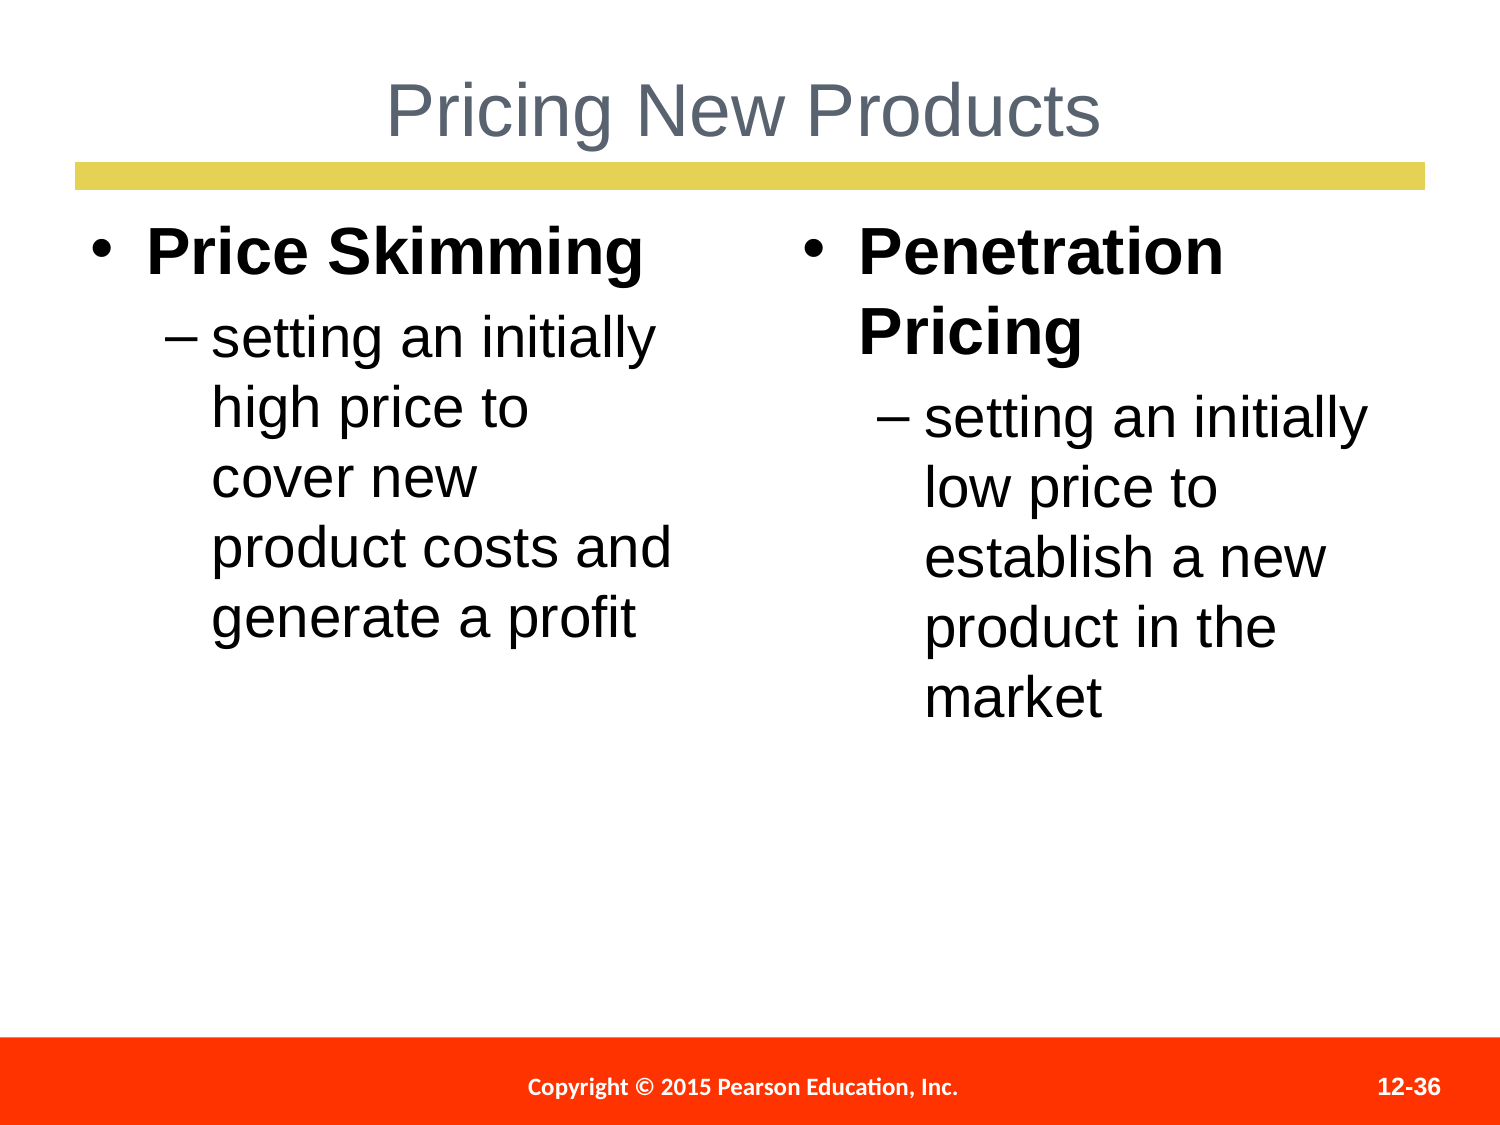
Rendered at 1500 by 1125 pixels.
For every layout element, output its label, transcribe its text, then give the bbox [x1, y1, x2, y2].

list Price Skimming setting an initially high price to cover new product costs and generate a profit [74, 199, 701, 1006]
title Pricing New Products [49, 12, 1438, 201]
text_box Penetration Pricing setting an initially low price to establish a new product in the market [787, 199, 1413, 1005]
